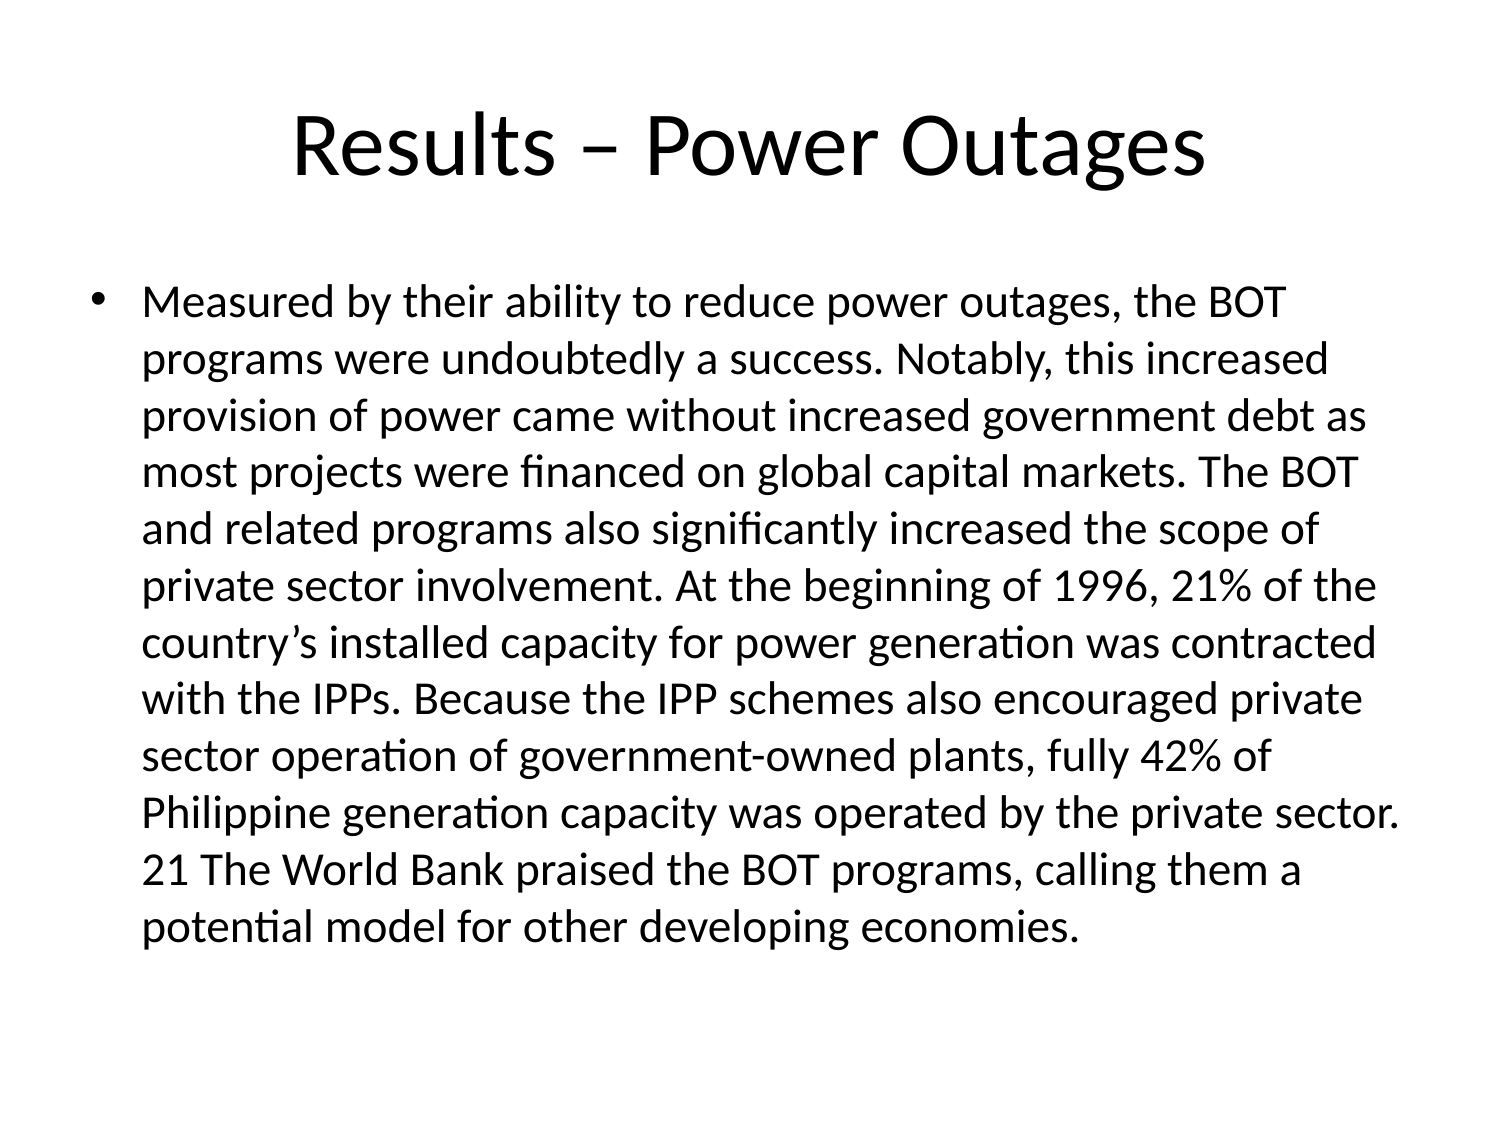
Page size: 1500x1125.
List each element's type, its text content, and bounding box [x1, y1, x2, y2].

list Measured by their ability to reduce power outages, the BOT programs were undoubtedly a success. Notably, this increased provision of power came without increased government debt as most projects were financed on global capital markets. The BOT and related programs also significantly increased the scope of private sector involvement. At the beginning of 1996, 21% of the country’s installed capacity for power generation was contracted with the IPPs. Because the IPP schemes also encouraged private sector operation of government-owned plants, fully 42% of Philippine generation capacity was operated by the private sector. 21 The World Bank praised the BOT programs, calling them a potential model for other developing economies. [75, 262, 1425, 1005]
title Results – Power Outages [75, 45, 1425, 233]
